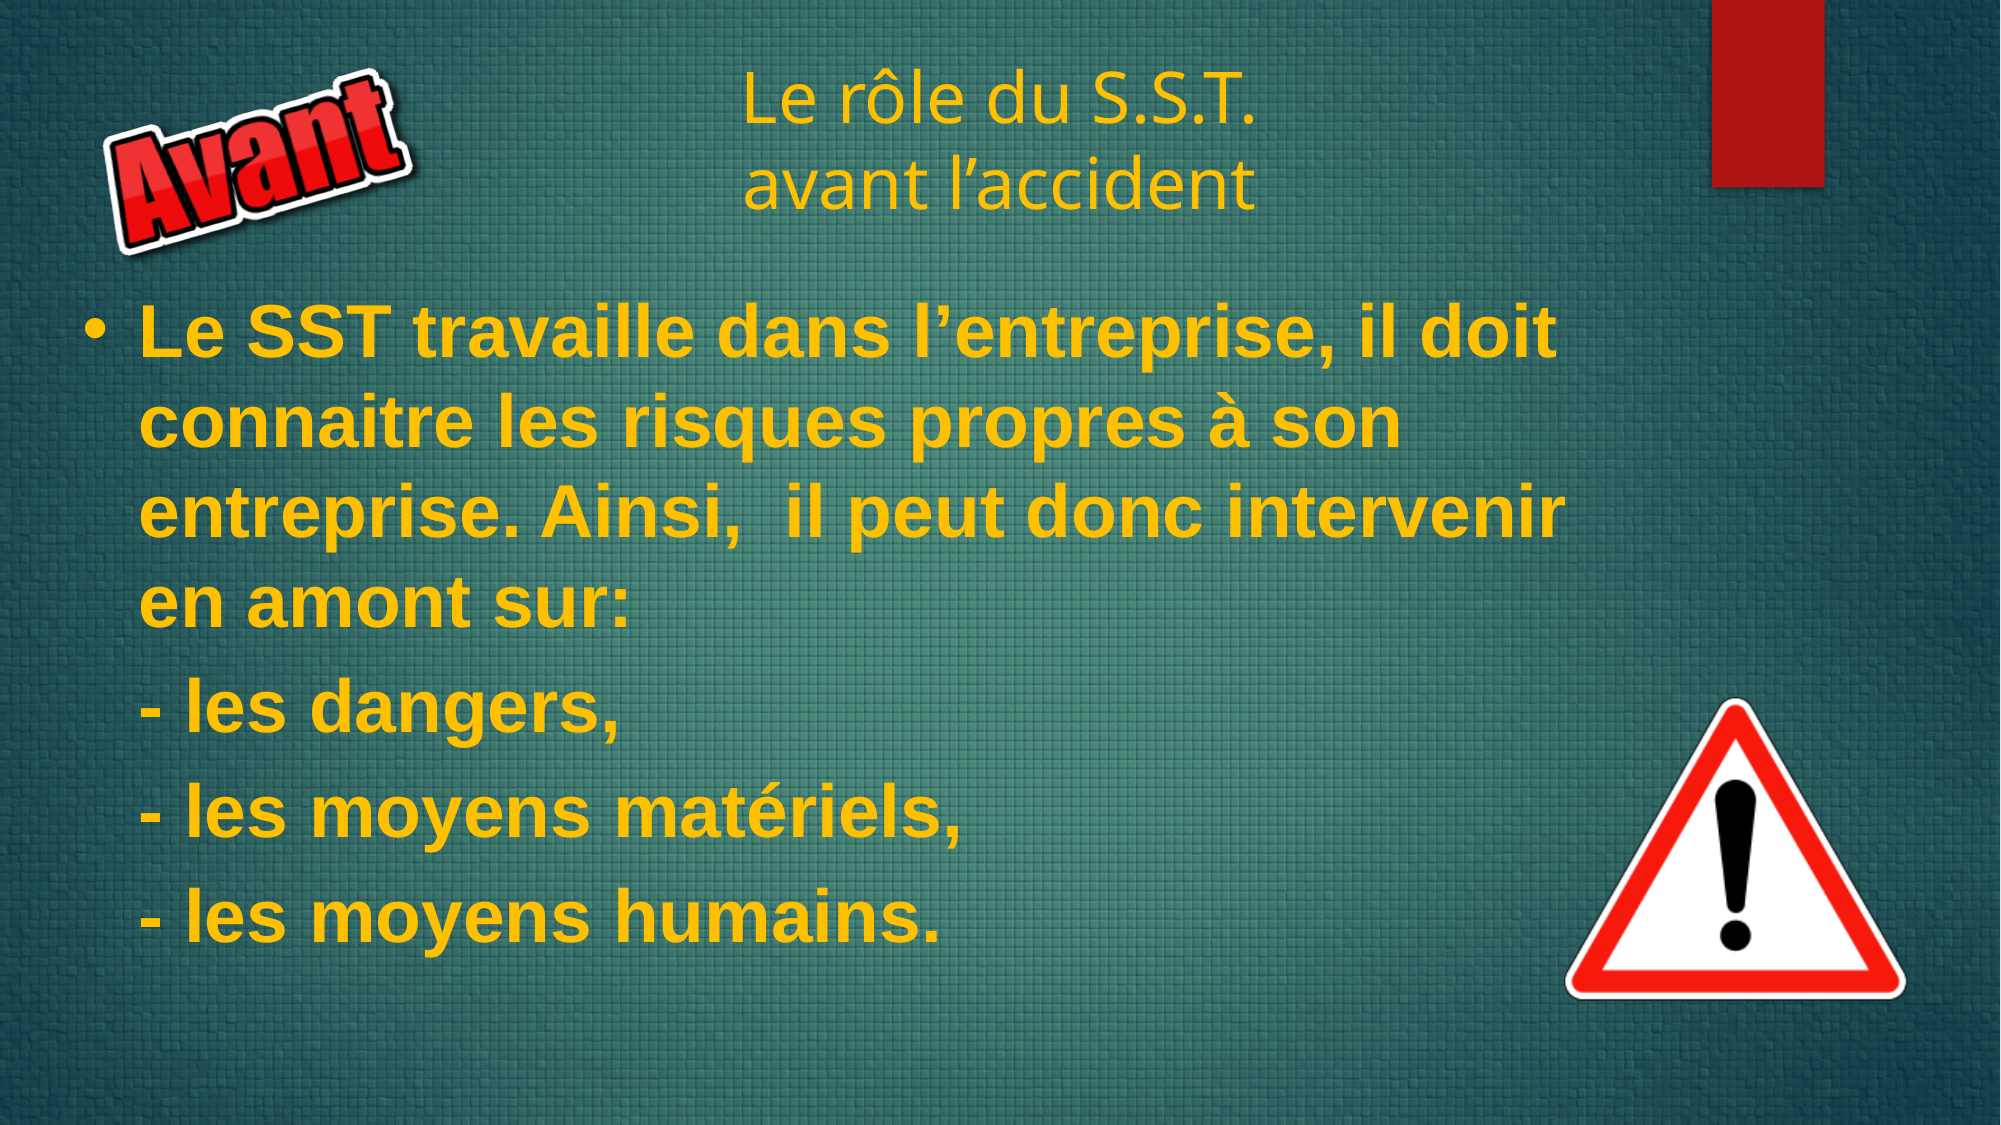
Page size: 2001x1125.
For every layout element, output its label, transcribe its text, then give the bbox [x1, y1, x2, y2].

text_box Le SST travaille dans l’entreprise, il doit connaitre les risques propres à son entreprise. Ainsi, il peut donc intervenir en amont sur: - les dangers, - les moyens matériels, - les moyens humains. [67, 170, 1632, 913]
picture [1563, 697, 1909, 1001]
picture [73, 21, 438, 291]
text_box Le rôle du S.S.T. avant l’accident [395, 45, 1675, 233]
